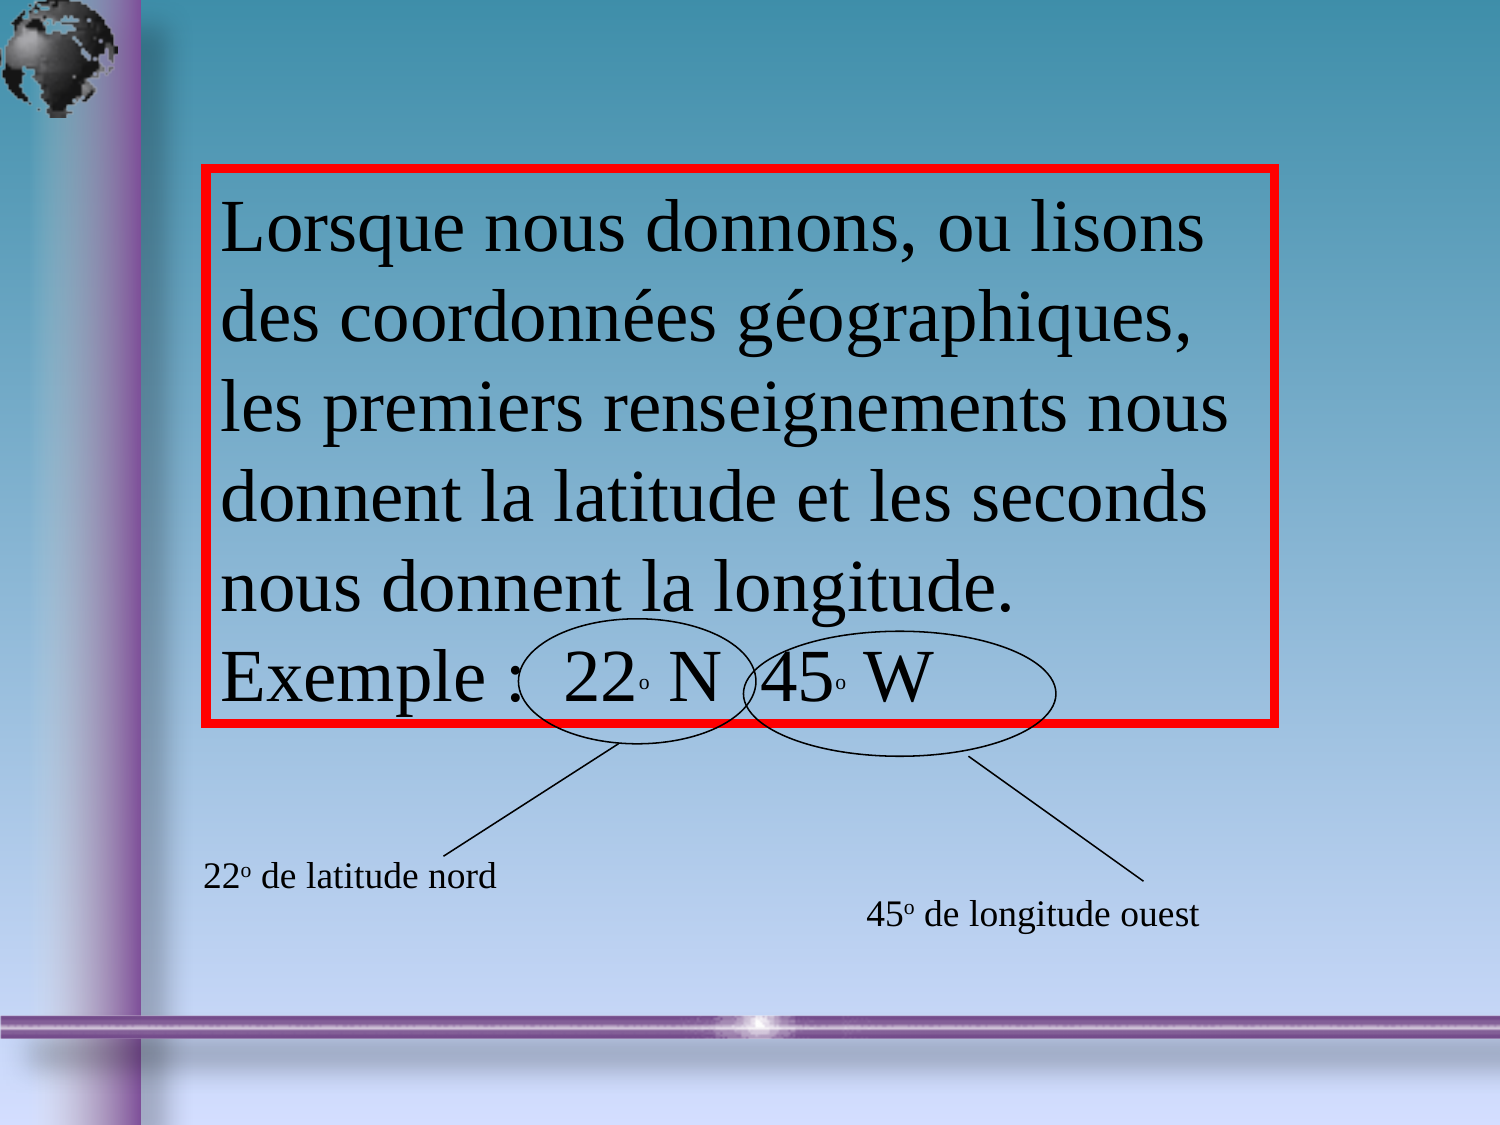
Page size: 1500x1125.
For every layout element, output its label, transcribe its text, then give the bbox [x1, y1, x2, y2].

text_box 22o de latitude nord [188, 843, 513, 904]
text_box 45o de longitude ouest [851, 881, 1215, 941]
text_box [518, 618, 754, 744]
text_box [743, 631, 1056, 757]
text_box Lorsque nous donnons, ou lisons des coordonnées géographiques, les premiers renseignements nous donnent la latitude et les seconds nous donnent la longitude. Exemple : 22o N 45o W [205, 168, 1275, 724]
